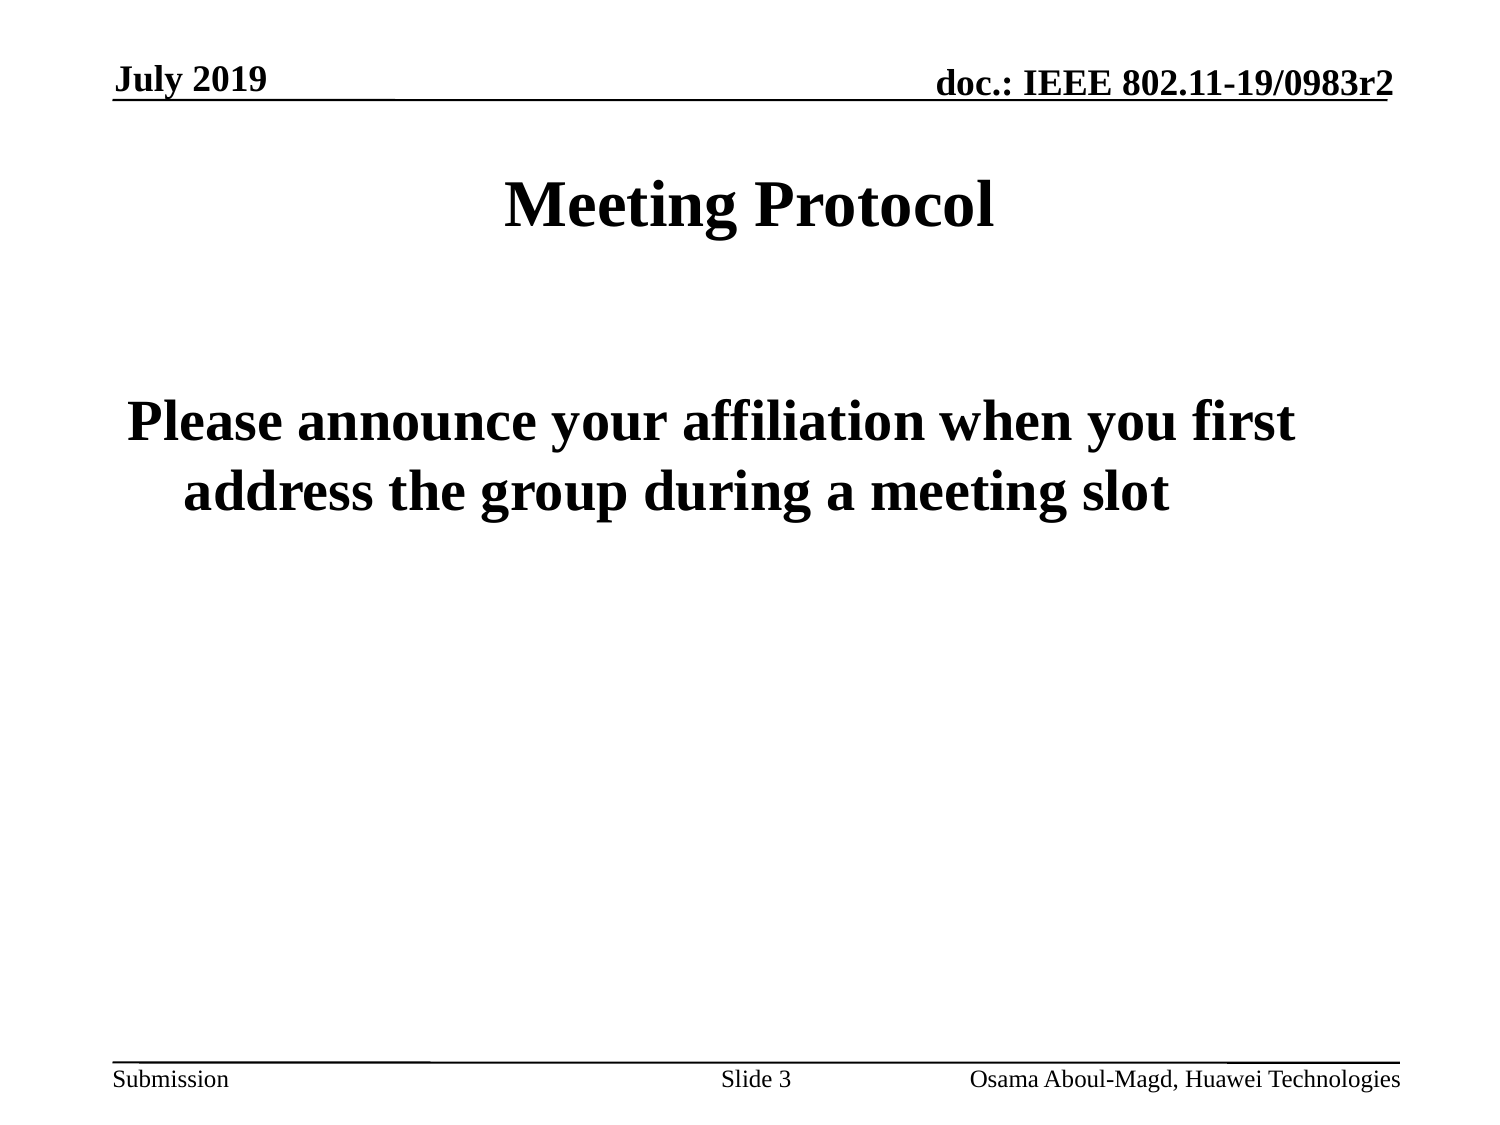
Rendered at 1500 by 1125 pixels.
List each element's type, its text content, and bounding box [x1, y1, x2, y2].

slide_number Slide 3 [712, 1061, 800, 1123]
footer Osama Aboul-Magd, Huawei Technologies [878, 1061, 1402, 1093]
list Please announce your affiliation when you first address the group during a meeting slot [112, 374, 1388, 513]
title Meeting Protocol [112, 112, 1388, 288]
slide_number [114, 54, 423, 100]
